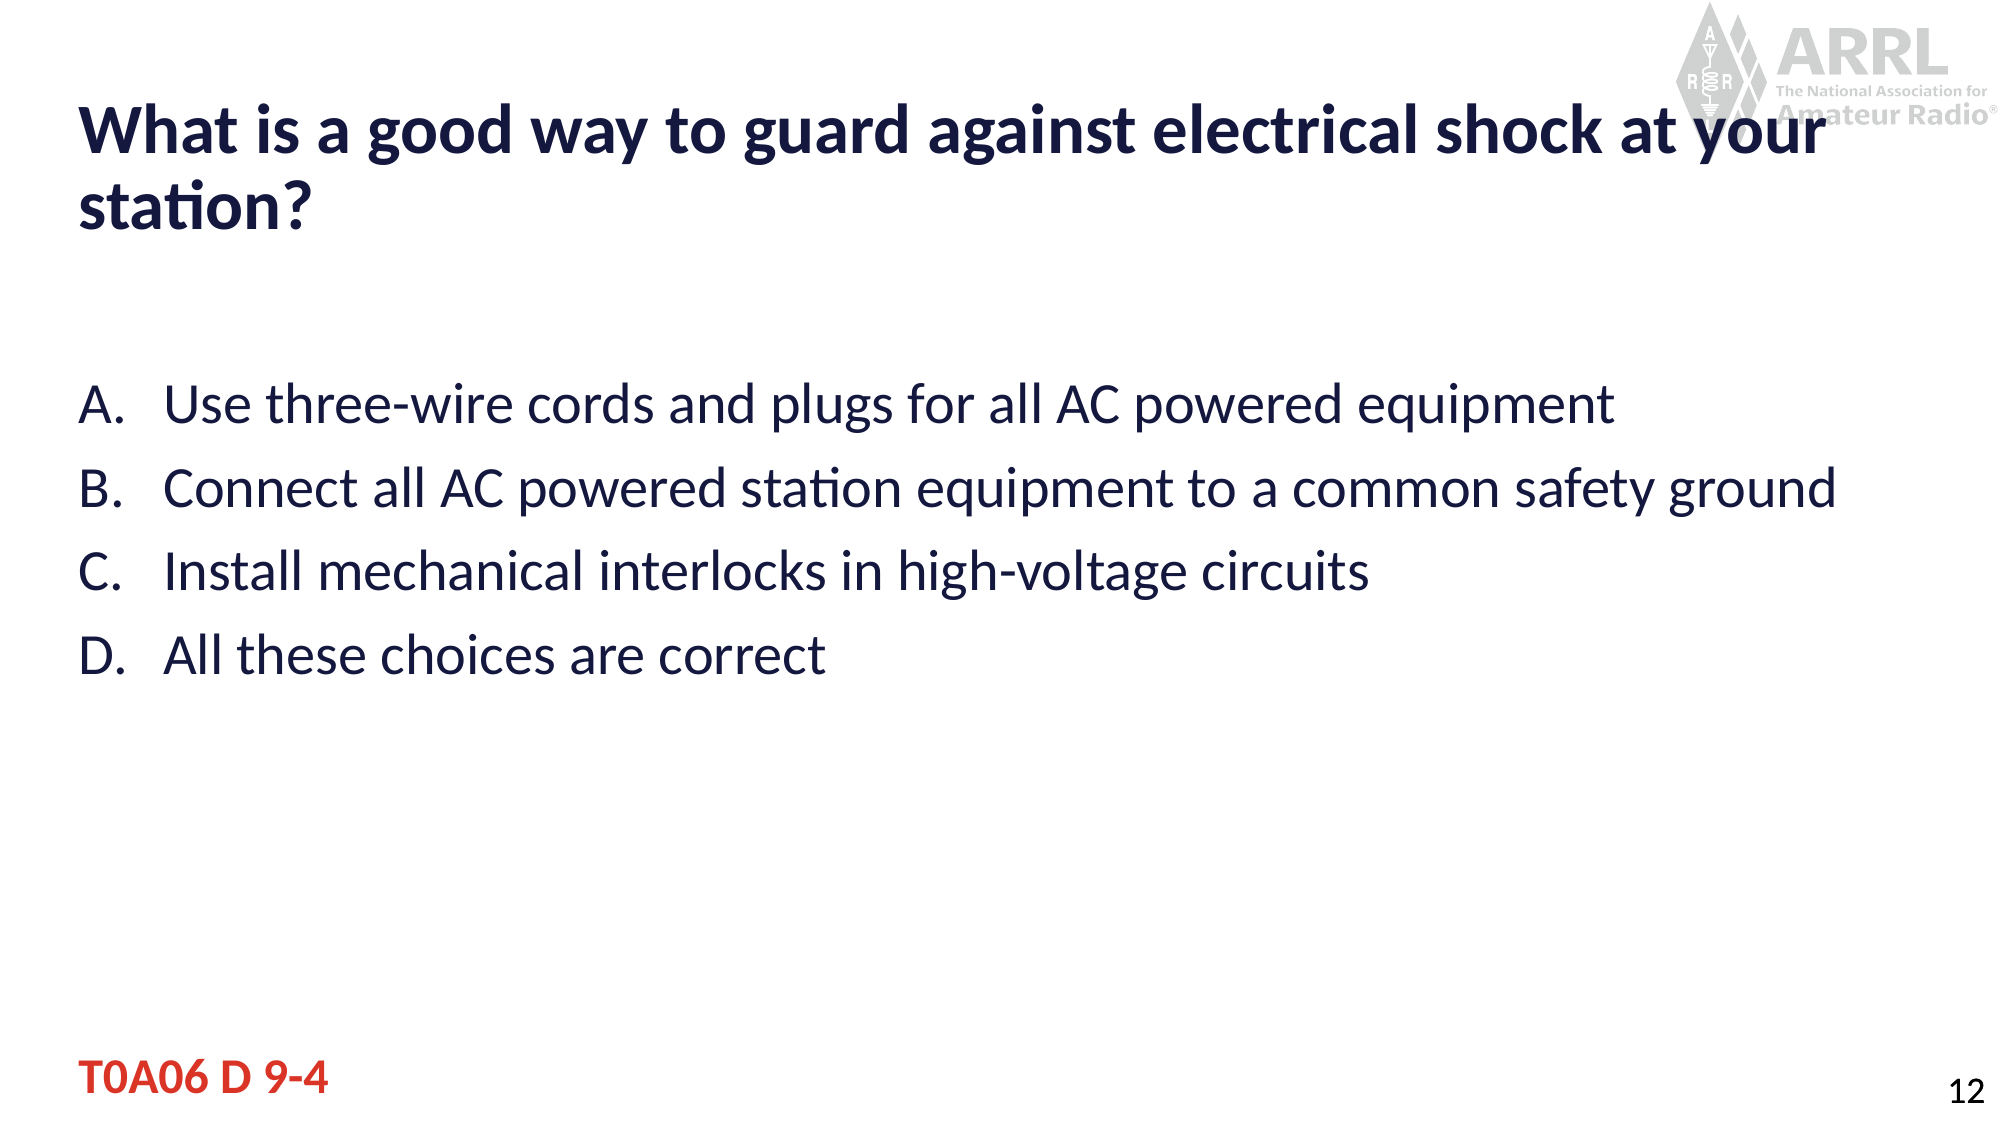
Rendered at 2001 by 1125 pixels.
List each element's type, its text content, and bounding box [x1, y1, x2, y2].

text_box T0A06 D 9-4 [63, 1036, 921, 1112]
list Use three-wire cords and plugs for all AC powered equipment Connect all AC powered station equipment to a common safety ground Install mechanical interlocks in high-voltage circuits All these choices are correct [63, 365, 1863, 989]
title What is a good way to guard against electrical shock at your station? [63, 59, 1863, 278]
picture [1674, 0, 2000, 164]
